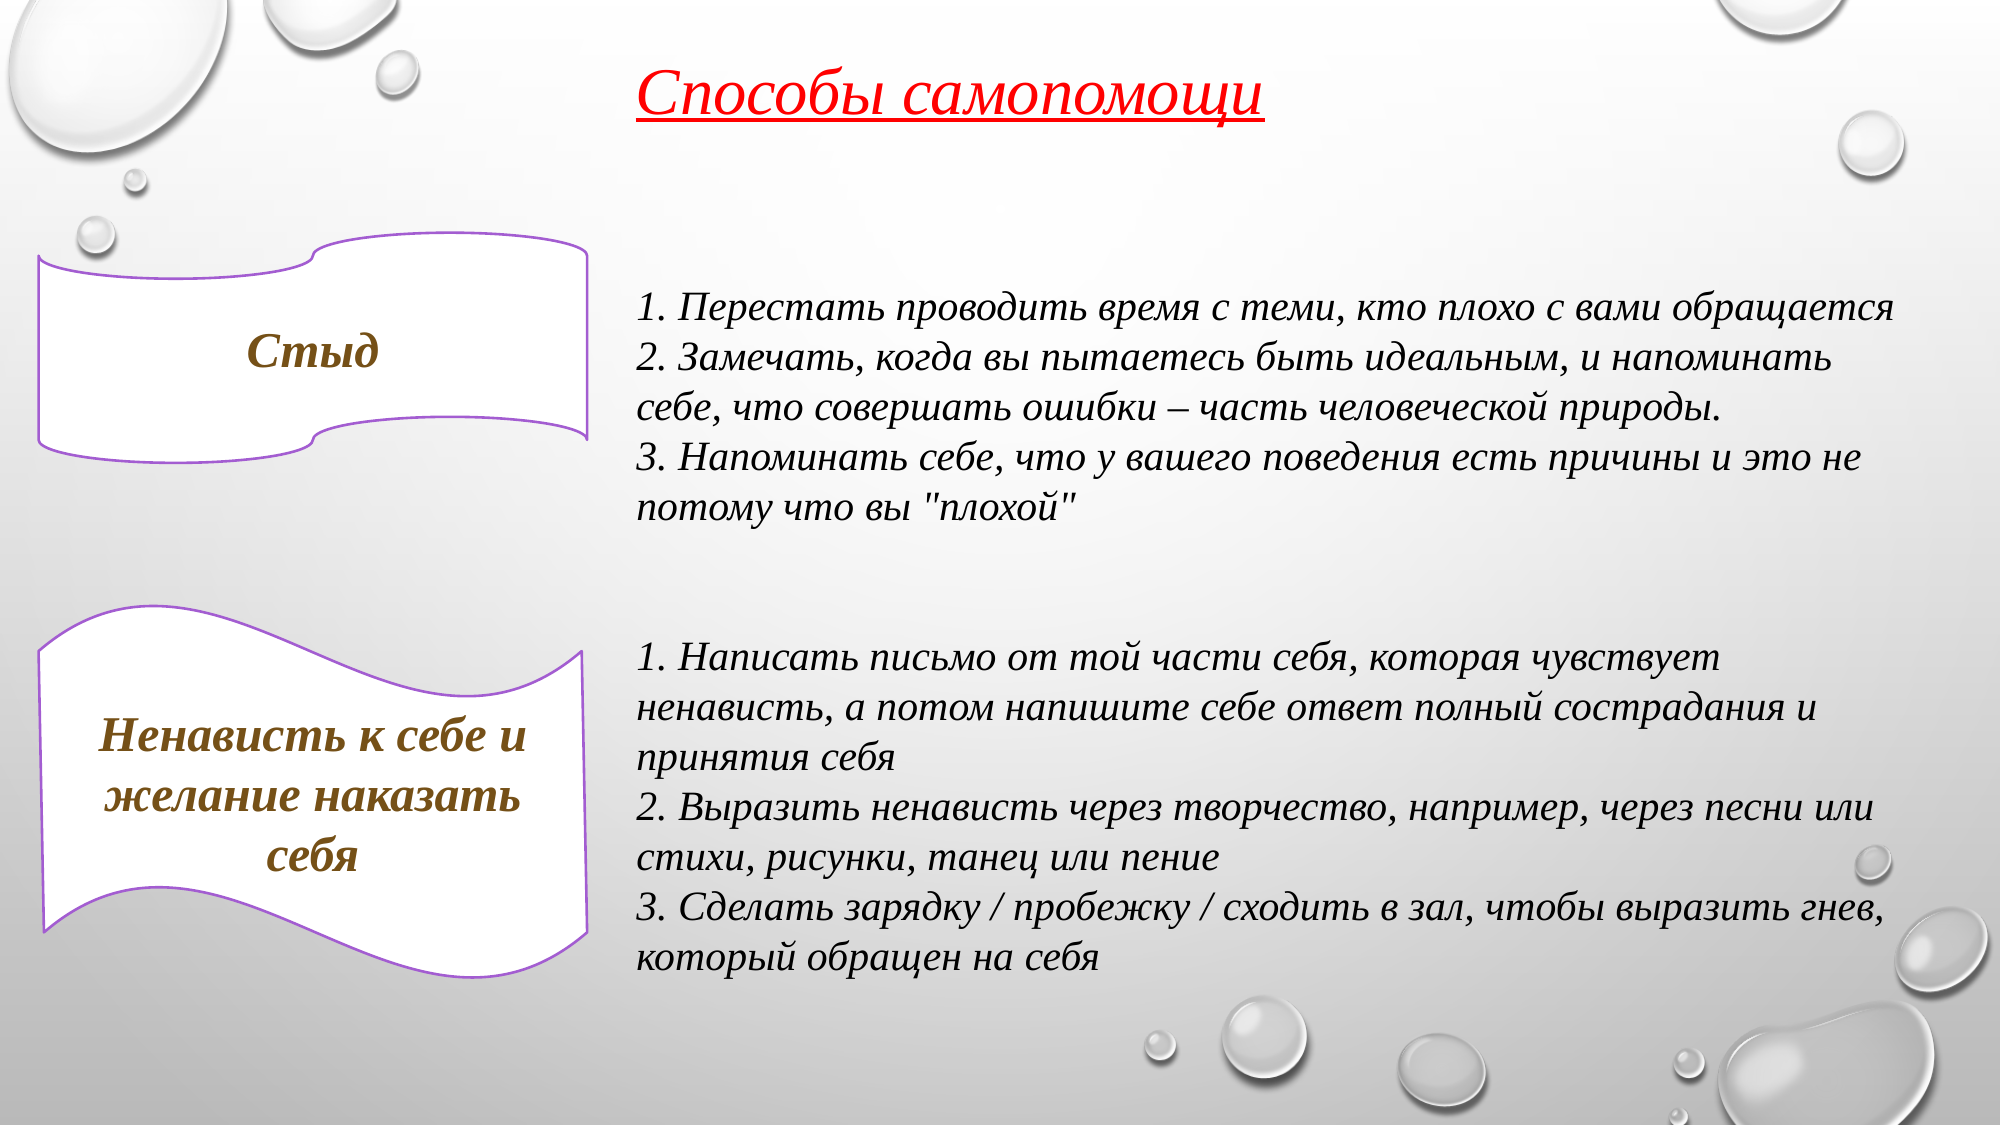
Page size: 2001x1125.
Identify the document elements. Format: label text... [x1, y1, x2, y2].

text_box Стыд [37, 231, 589, 465]
text_box Ненависть к себе и желание наказать себя [37, 604, 589, 979]
text_box 1. Перестать проводить время с теми, кто плохо с вами обращается 2. Замечать, когда вы пытаетесь быть идеальным, и напоминать себе, что совершать ошибки – часть человеческой природы. 3. Напоминать себе, что у вашего поведения есть причины и это не потому что вы "плохой" 1. Написать письмо от той части себя, которая чувствует ненависть, а потом напишите себе ответ полный сострадания и принятия себя 2. Выразить ненависть через творчество, например, через песни или стихи, рисунки, танец или пение 3. Сделать зарядку / пробежку / сходить в зал, чтобы выразить гнев, который обращен на себя [621, 271, 1923, 987]
picture [0, 0, 2000, 1125]
text_box Способы самопомощи [242, 40, 1659, 196]
